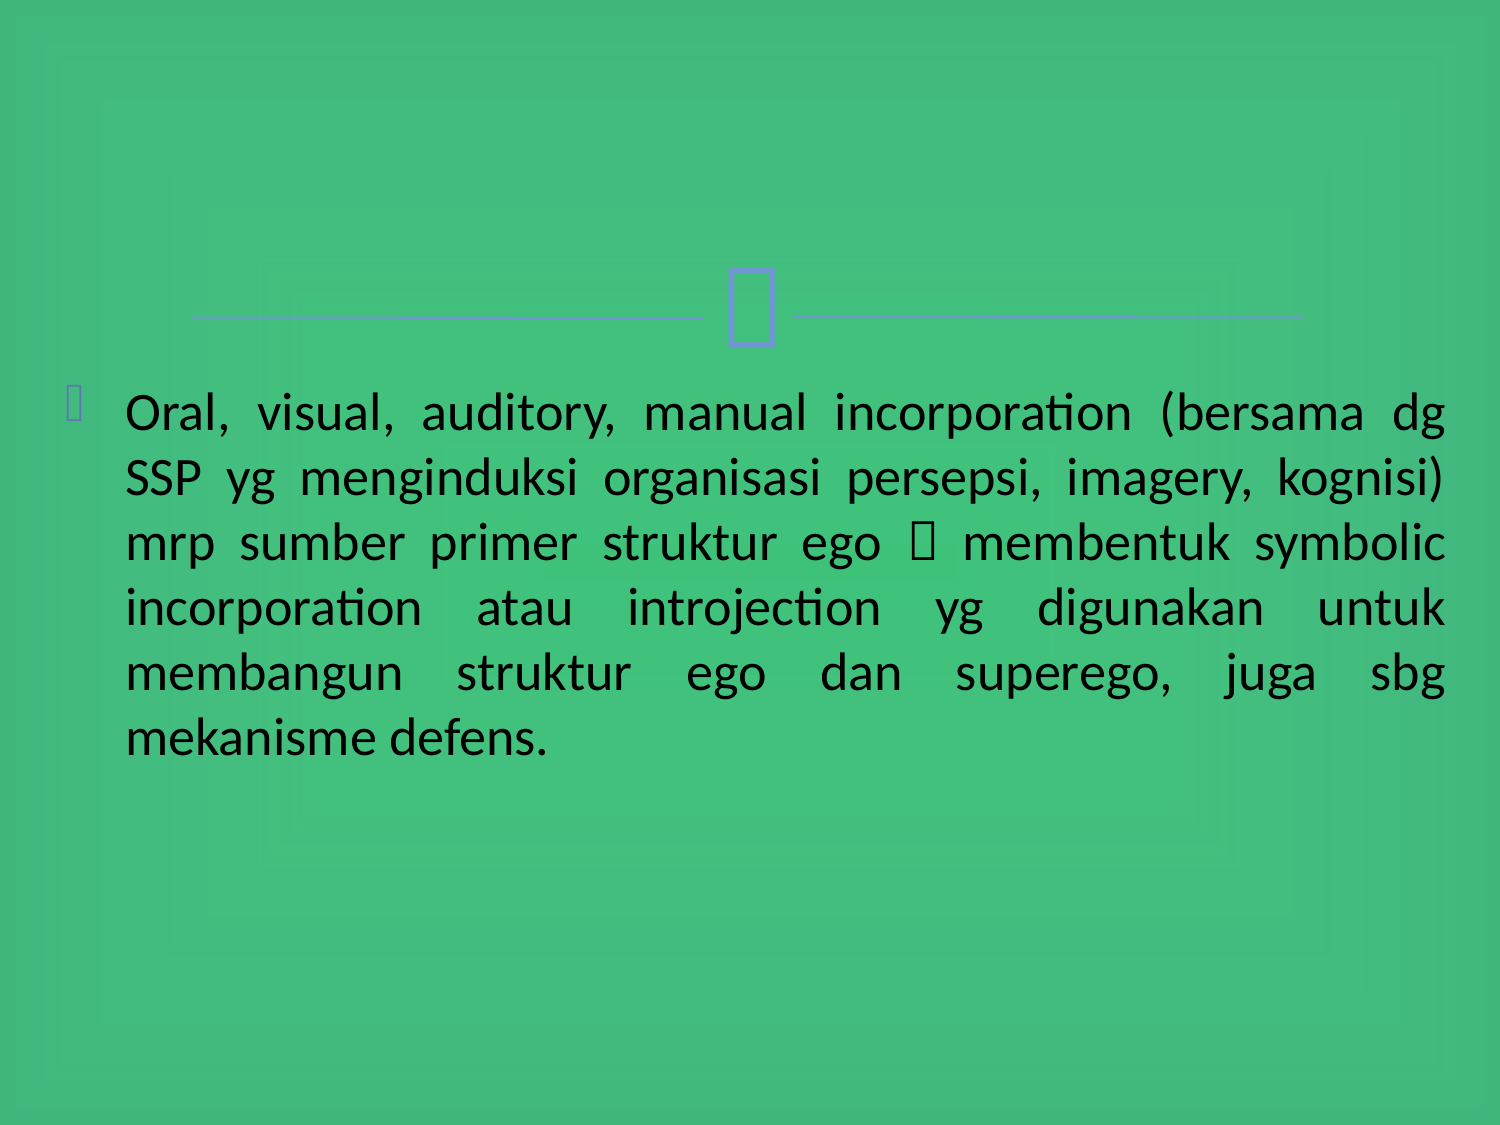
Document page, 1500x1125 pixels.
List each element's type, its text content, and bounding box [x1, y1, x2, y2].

list Oral, visual, auditory, manual incorporation (bersama dg SSP yg menginduksi organisasi persepsi, imagery, kognisi) mrp sumber primer struktur ego  membentuk symbolic incorporation atau introjection yg digunakan untuk membangun struktur ego dan superego, juga sbg mekanisme defens. [50, 368, 1463, 1005]
